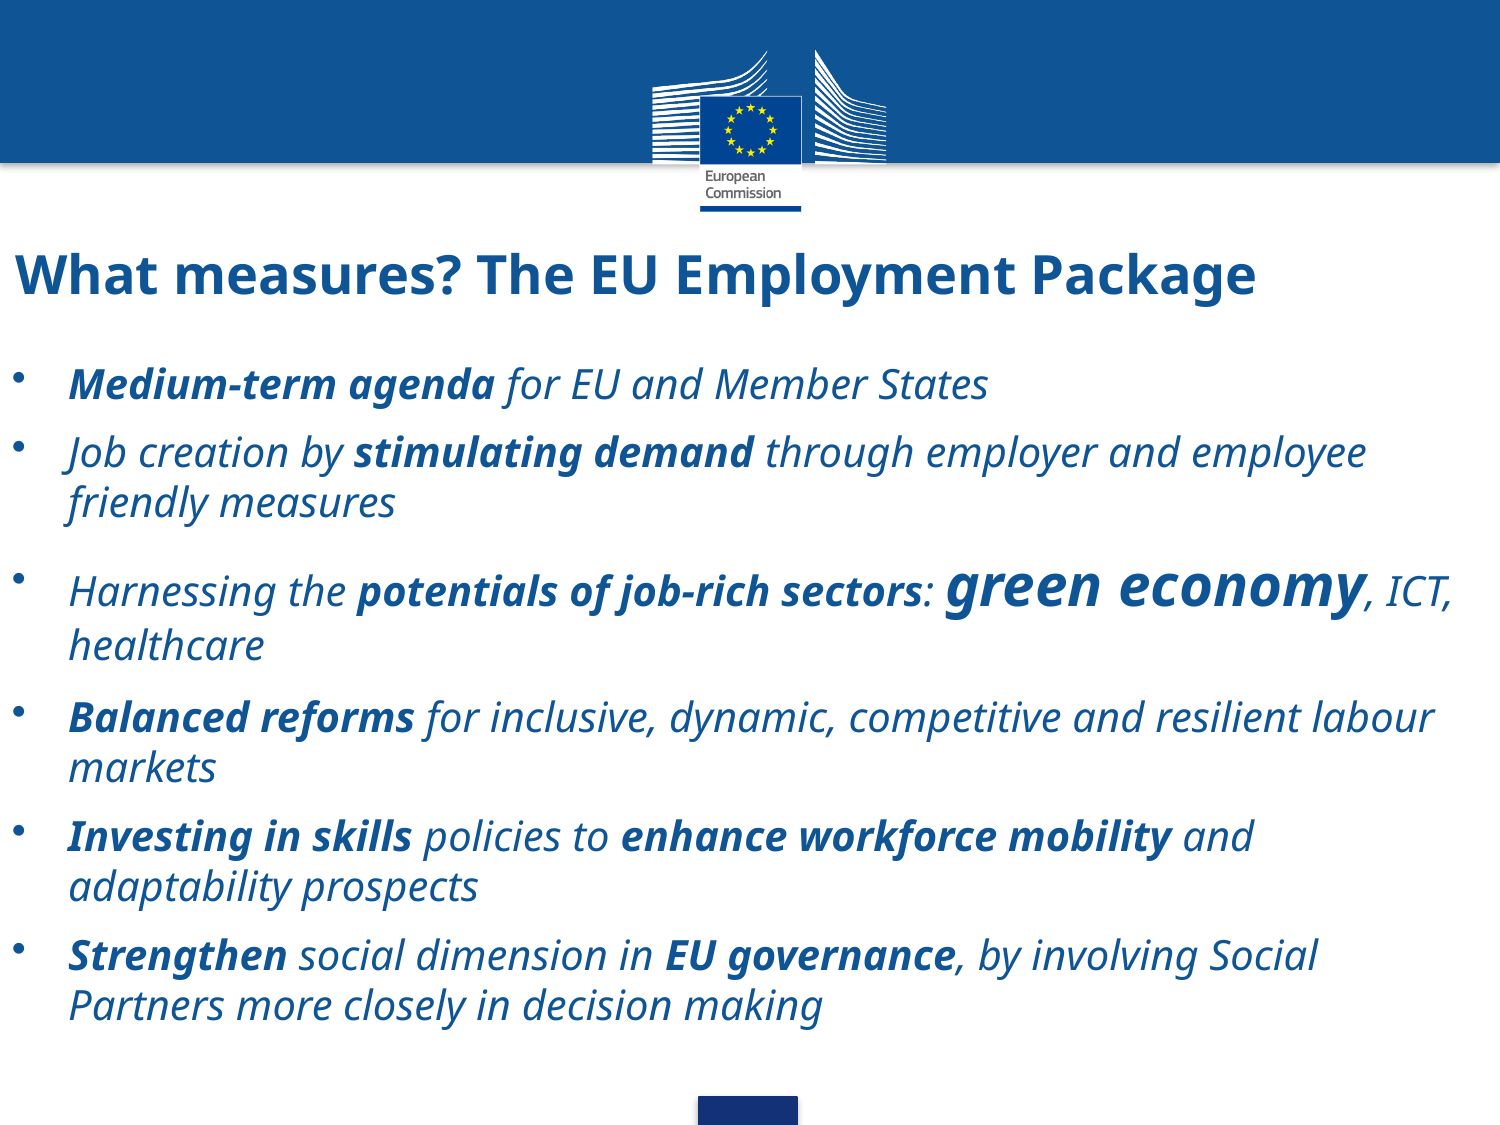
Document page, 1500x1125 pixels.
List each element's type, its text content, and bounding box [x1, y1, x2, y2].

list Medium-term agenda for EU and Member States Job creation by stimulating demand through employer and employee friendly measures Harnessing the potentials of job-rich sectors: green economy, ICT, healthcare Balanced reforms for inclusive, dynamic, competitive and resilient labour markets Investing in skills policies to enhance workforce mobility and adaptability prospects Strengthen social dimension in EU governance, by involving Social Partners more closely in decision making [0, 349, 1498, 988]
title What measures? The EU Employment Package [0, 219, 1500, 327]
